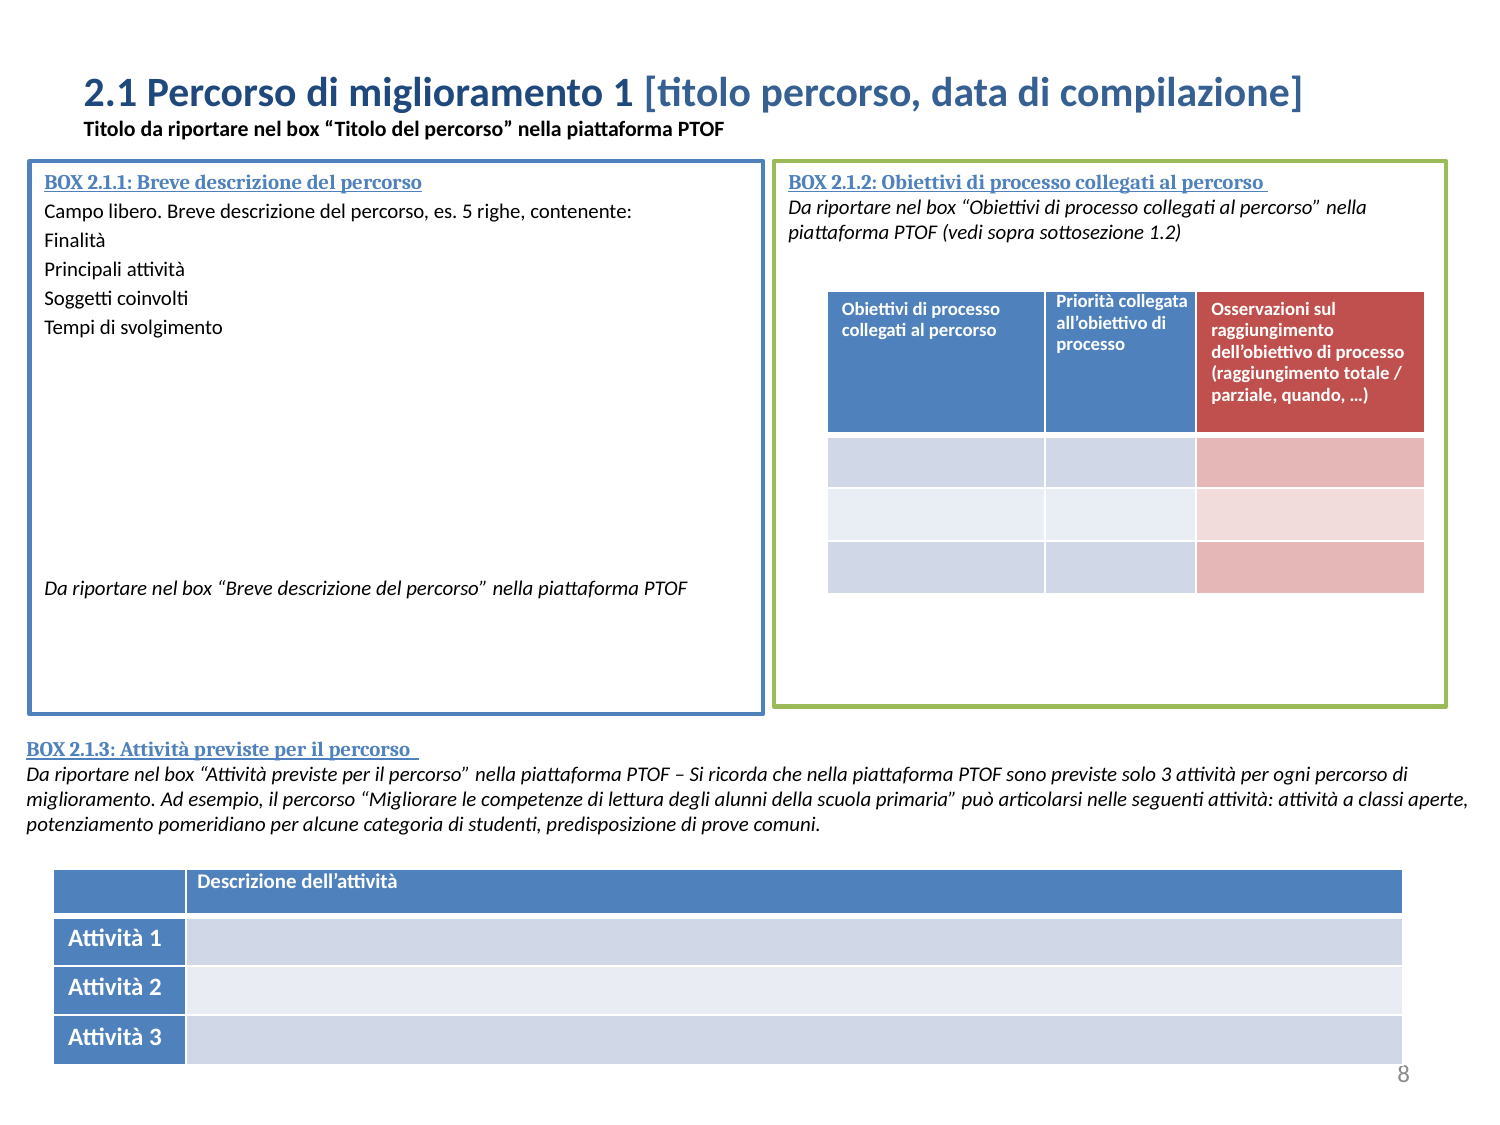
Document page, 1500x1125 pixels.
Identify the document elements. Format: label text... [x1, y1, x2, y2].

table_cell [828, 489, 1044, 540]
table_cell [1046, 489, 1195, 540]
text_box BOX 2.1.3: Attività previste per il percorso Da riportare nel box “Attività previste per il percorso” nella piattaforma PTOF – Si ricorda che nella piattaforma PTOF sono previste solo 3 attività per ogni percorso di miglioramento. Ad esempio, il percorso “Migliorare le competenze di lettura degli alunni della scuola primaria” può articolarsi nelle seguenti attività: attività a classi aperte, potenziamento pomeridiano per alcune categoria di studenti, predisposizione di prove comuni. [11, 715, 1500, 861]
table_cell [1197, 438, 1424, 487]
table_header Priorità collegata all’obiettivo di processo [1046, 292, 1195, 432]
table_cell [187, 1016, 1402, 1064]
table_cell [1046, 438, 1195, 487]
table_header Osservazioni sul raggiungimento dell’obiettivo di processo (raggiungimento totale / parziale, quando, …) [1197, 292, 1424, 432]
table_cell Attività 2 [54, 967, 185, 1014]
slide_number 8 [1074, 1042, 1425, 1103]
table_cell [1046, 542, 1195, 593]
table_cell [187, 967, 1402, 1014]
table_header Descrizione dell’attività [187, 870, 1402, 913]
list BOX 2.1.1: Breve descrizione del percorso Campo libero. Breve descrizione del percorso, es. 5 righe, contenente: Finalità Principali attività Soggetti coinvolti Tempi di svolgimento Da riportare nel box “Breve descrizione del percorso” nella piattaforma PTOF [27, 159, 765, 715]
table_cell Attività 1 [54, 919, 185, 965]
table_cell [828, 438, 1044, 487]
text_box BOX 2.1.2: Obiettivi di processo collegati al percorso Da riportare nel box “Obiettivi di processo collegati al percorso” nella piattaforma PTOF (vedi sopra sottosezione 1.2) [772, 159, 1448, 709]
table_cell [1197, 542, 1424, 593]
table_cell [828, 542, 1044, 593]
title 2.1 Percorso di miglioramento 1 [titolo percorso, data di compilazione] Titolo da riportare nel box “Titolo del percorso” nella piattaforma PTOF [68, 35, 1408, 199]
table_header [54, 870, 185, 913]
table_cell [187, 919, 1402, 965]
table_header Obiettivi di processo collegati al percorso [828, 292, 1044, 432]
table_cell [1197, 489, 1424, 540]
table_cell Attività 3 [54, 1016, 185, 1064]
